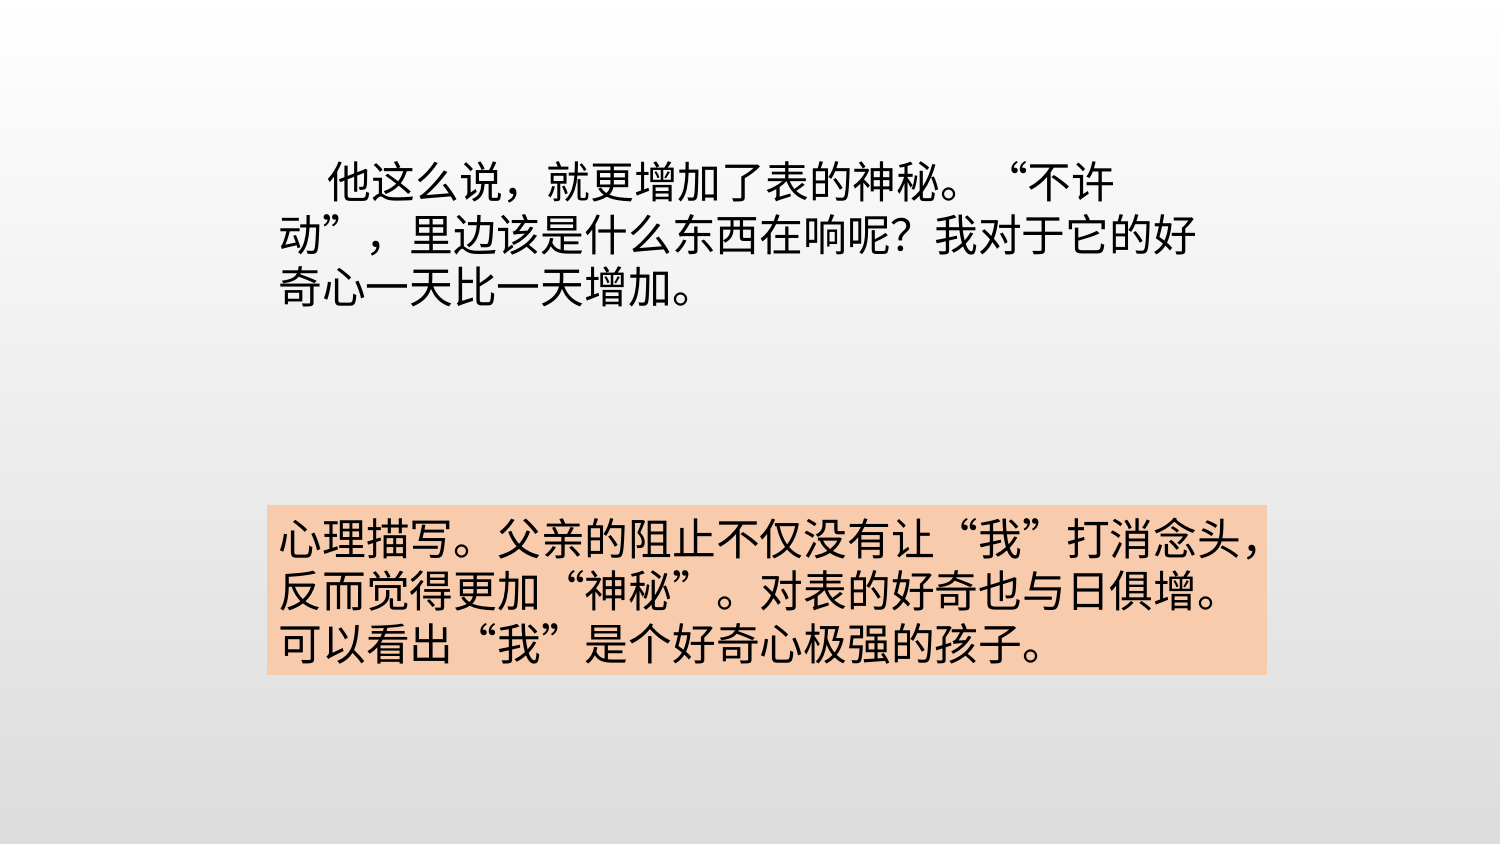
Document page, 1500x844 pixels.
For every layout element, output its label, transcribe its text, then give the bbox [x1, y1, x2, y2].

text_box 心理描写。父亲的阻止不仅没有让“我”打消念头，反而觉得更加“神秘”。对表的好奇也与日俱增。可以看出“我”是个好奇心极强的孩子。 [267, 505, 1267, 675]
text_box 他这么说，就更增加了表的神秘。“不许动”，里边该是什么东西在响呢？我对于它的好奇心一天比一天增加。 [267, 149, 1211, 319]
